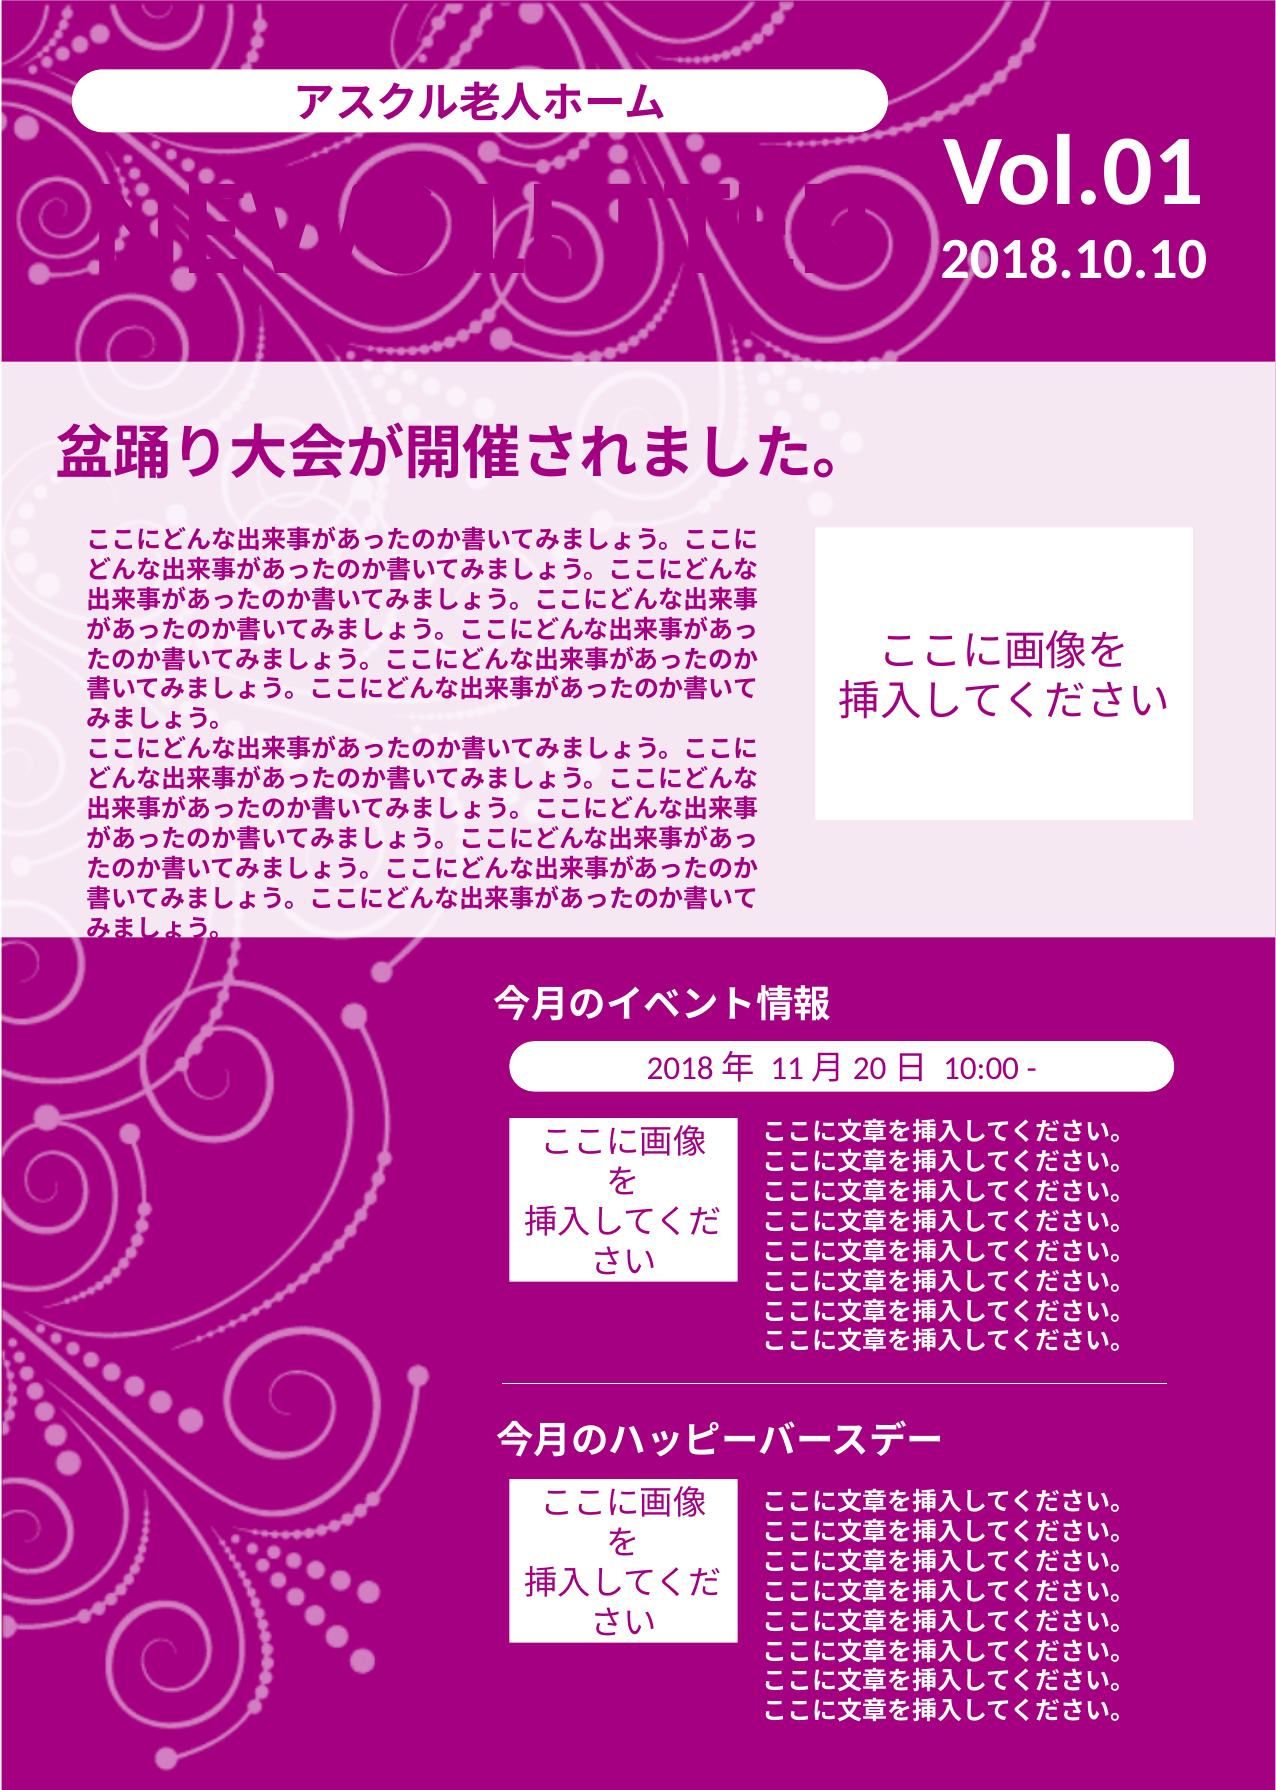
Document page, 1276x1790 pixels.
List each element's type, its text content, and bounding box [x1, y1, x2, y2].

text_box 2018.10.10 [925, 212, 1223, 256]
text_box アスクル老人ホーム [70, 68, 890, 134]
picture [0, 2, 1276, 1790]
text_box NEWS LETTER [76, 128, 891, 256]
text_box ここに画像を 挿入してください [508, 1533, 739, 1644]
text_box ここに文章を挿入してください。ここに文章を挿入してください。ここに文章を挿入してください。ここに文章を挿入してください。 ここに文章を挿入してください。ここに文章を挿入してください。ここに文章を挿入してください。ここに文章を挿入してください。 [747, 1533, 1175, 1733]
text_box Vol.01 [928, 97, 1220, 212]
